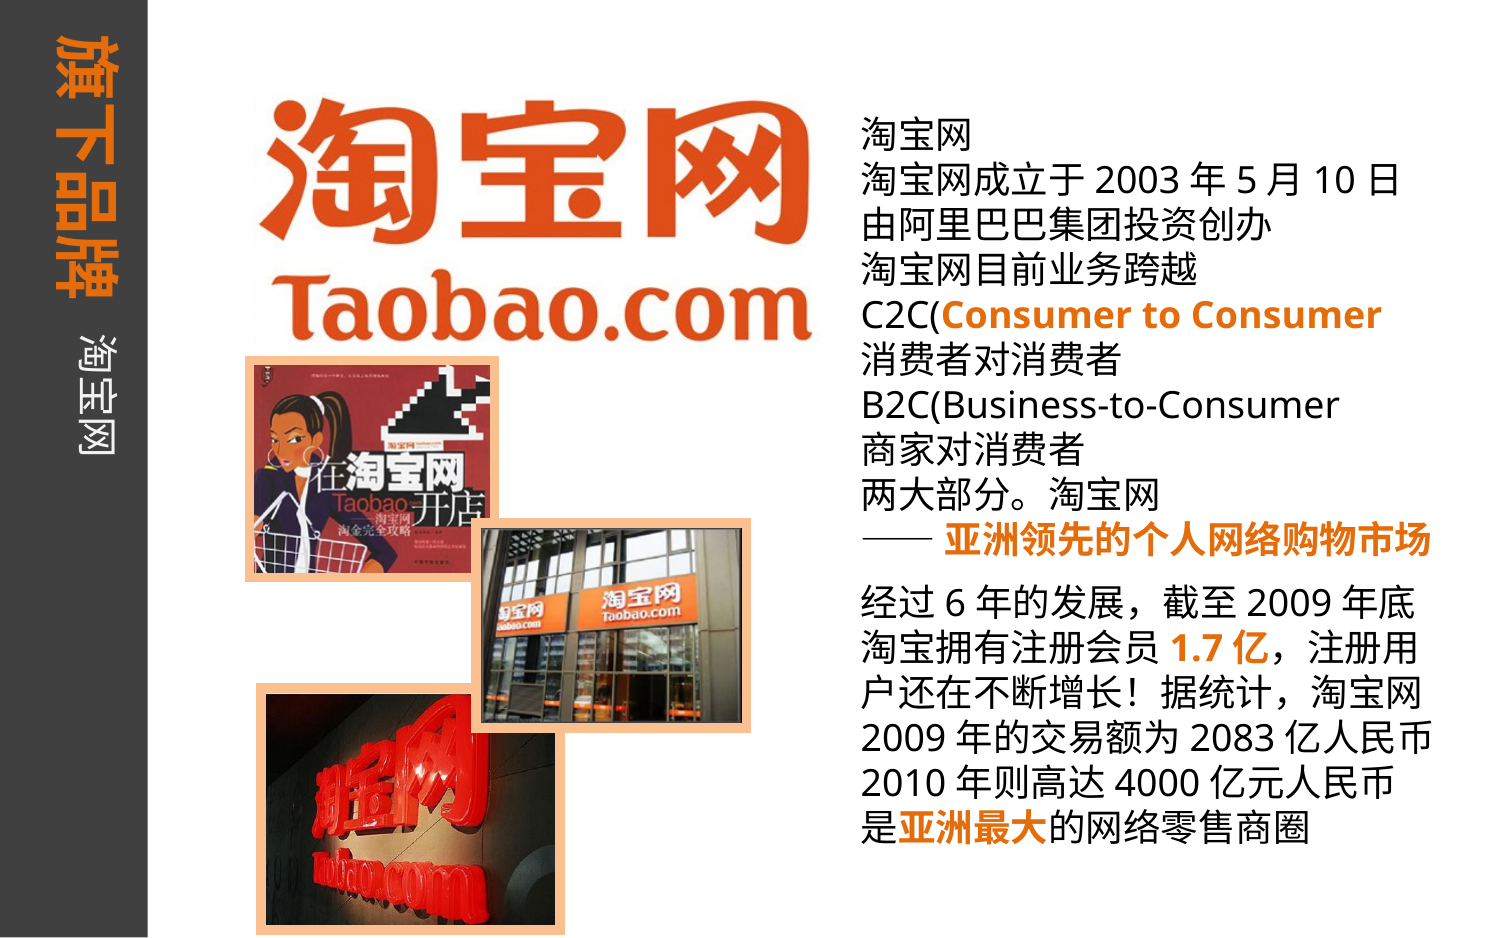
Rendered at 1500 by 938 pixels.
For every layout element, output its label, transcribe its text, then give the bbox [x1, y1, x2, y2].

text_box 旗下品牌 [25, 19, 137, 363]
picture [253, 92, 821, 926]
text_box 淘宝网 淘宝网成立于2003年5月10日 由阿里巴巴集团投资创办 淘宝网目前业务跨越 C2C(Consumer to Consumer 消费者对消费者 B2C(Business-to-Consumer 商家对消费者 两大部分。淘宝网 ——亚洲领先的个人网络购物市场 [845, 103, 1461, 569]
text_box 淘宝网 [50, 318, 132, 662]
text_box 经过6年的发展，截至2009年底 淘宝拥有注册会员1.7亿，注册用户还在不断增长！据统计，淘宝网2009年的交易额为2083亿人民币2010年则高达4000亿元人民币 是亚洲最大的网络零售商圈 [845, 571, 1461, 857]
